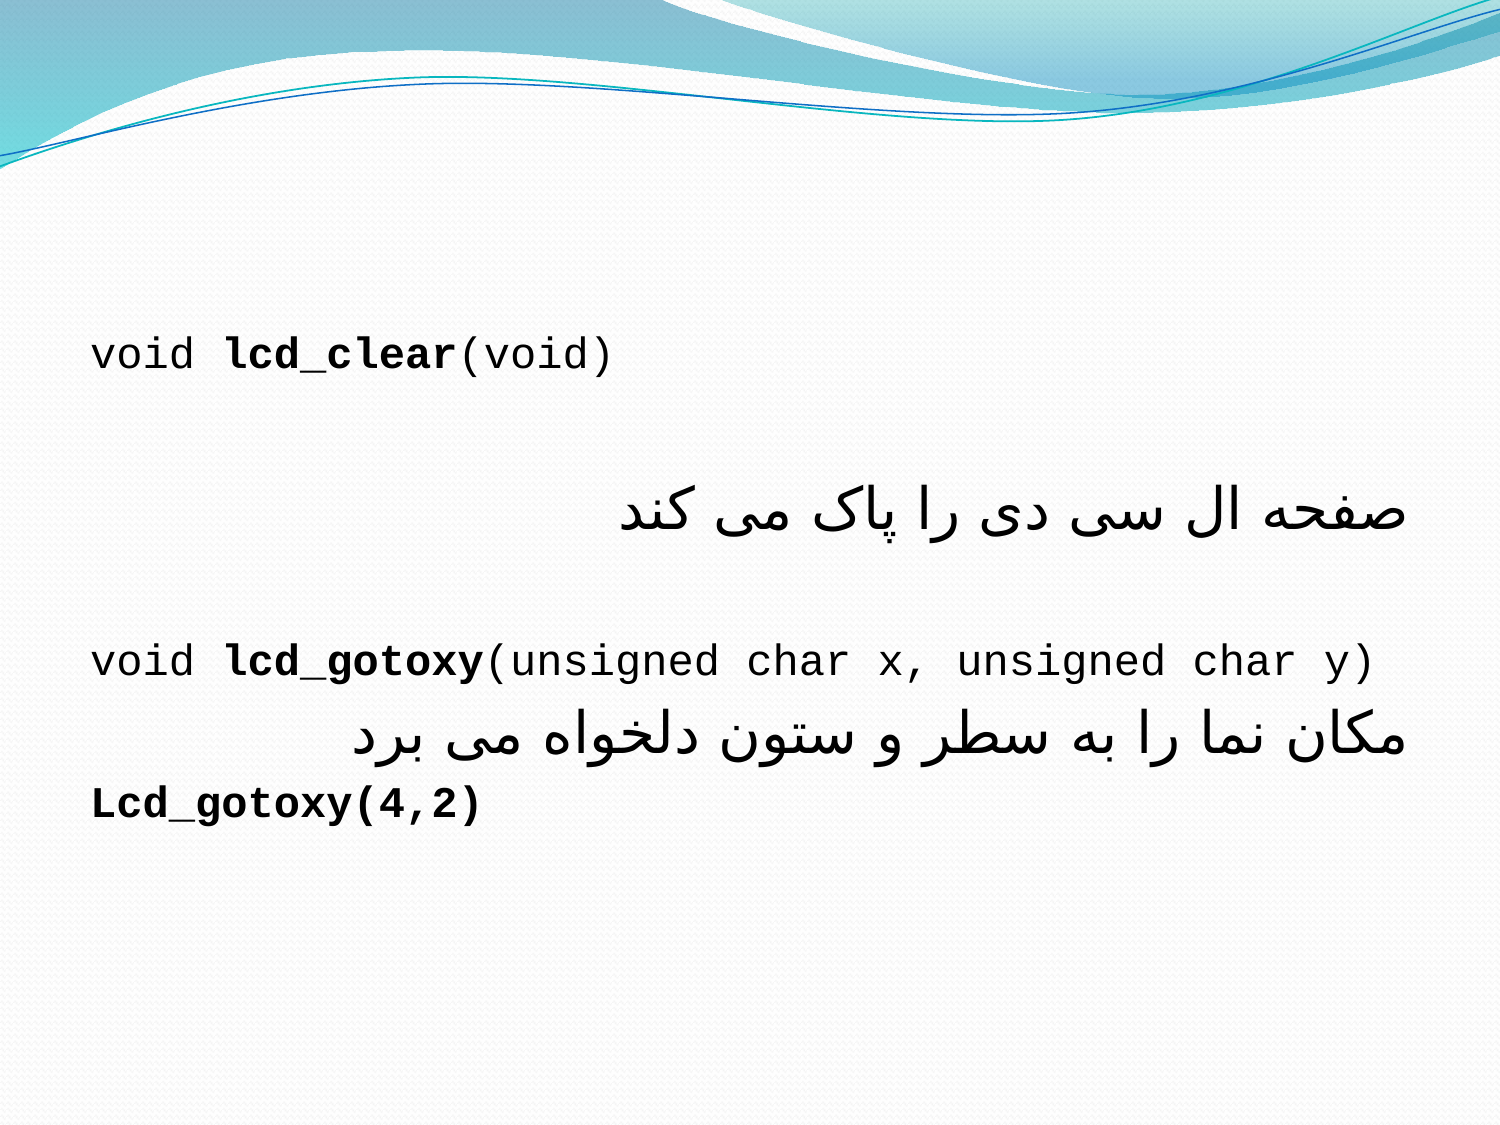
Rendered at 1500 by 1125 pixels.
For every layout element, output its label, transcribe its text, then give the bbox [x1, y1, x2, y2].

list void lcd_clear(void) صفحه ال سی دی را پاک می کند void lcd_gotoxy(unsigned char x, unsigned char y) مکان نما را به سطر و ستون دلخواه می برد Lcd_gotoxy(4,2) [75, 317, 1425, 1038]
